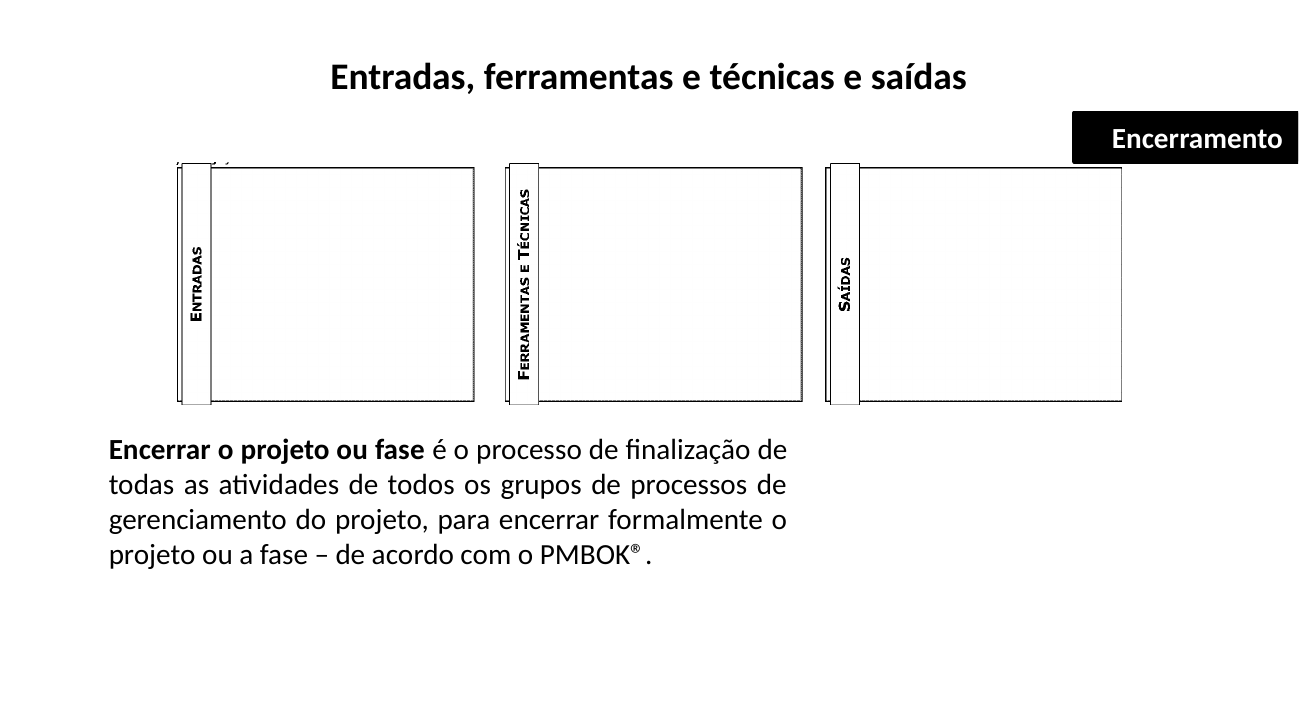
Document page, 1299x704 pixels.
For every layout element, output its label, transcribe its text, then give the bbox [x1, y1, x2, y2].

text_box Encerrar o projeto ou fase é o processo de finalização de todas as atividades de todos os grupos de processos de gerenciamento do projeto, para encerrar formalmente o projeto ou a fase – de acordo com o PMBOK®. [93, 422, 803, 580]
text_box Encerramento [1074, 112, 1299, 162]
picture [176, 162, 1122, 405]
text_box Entradas, ferramentas e técnicas e saídas [0, 44, 1299, 106]
